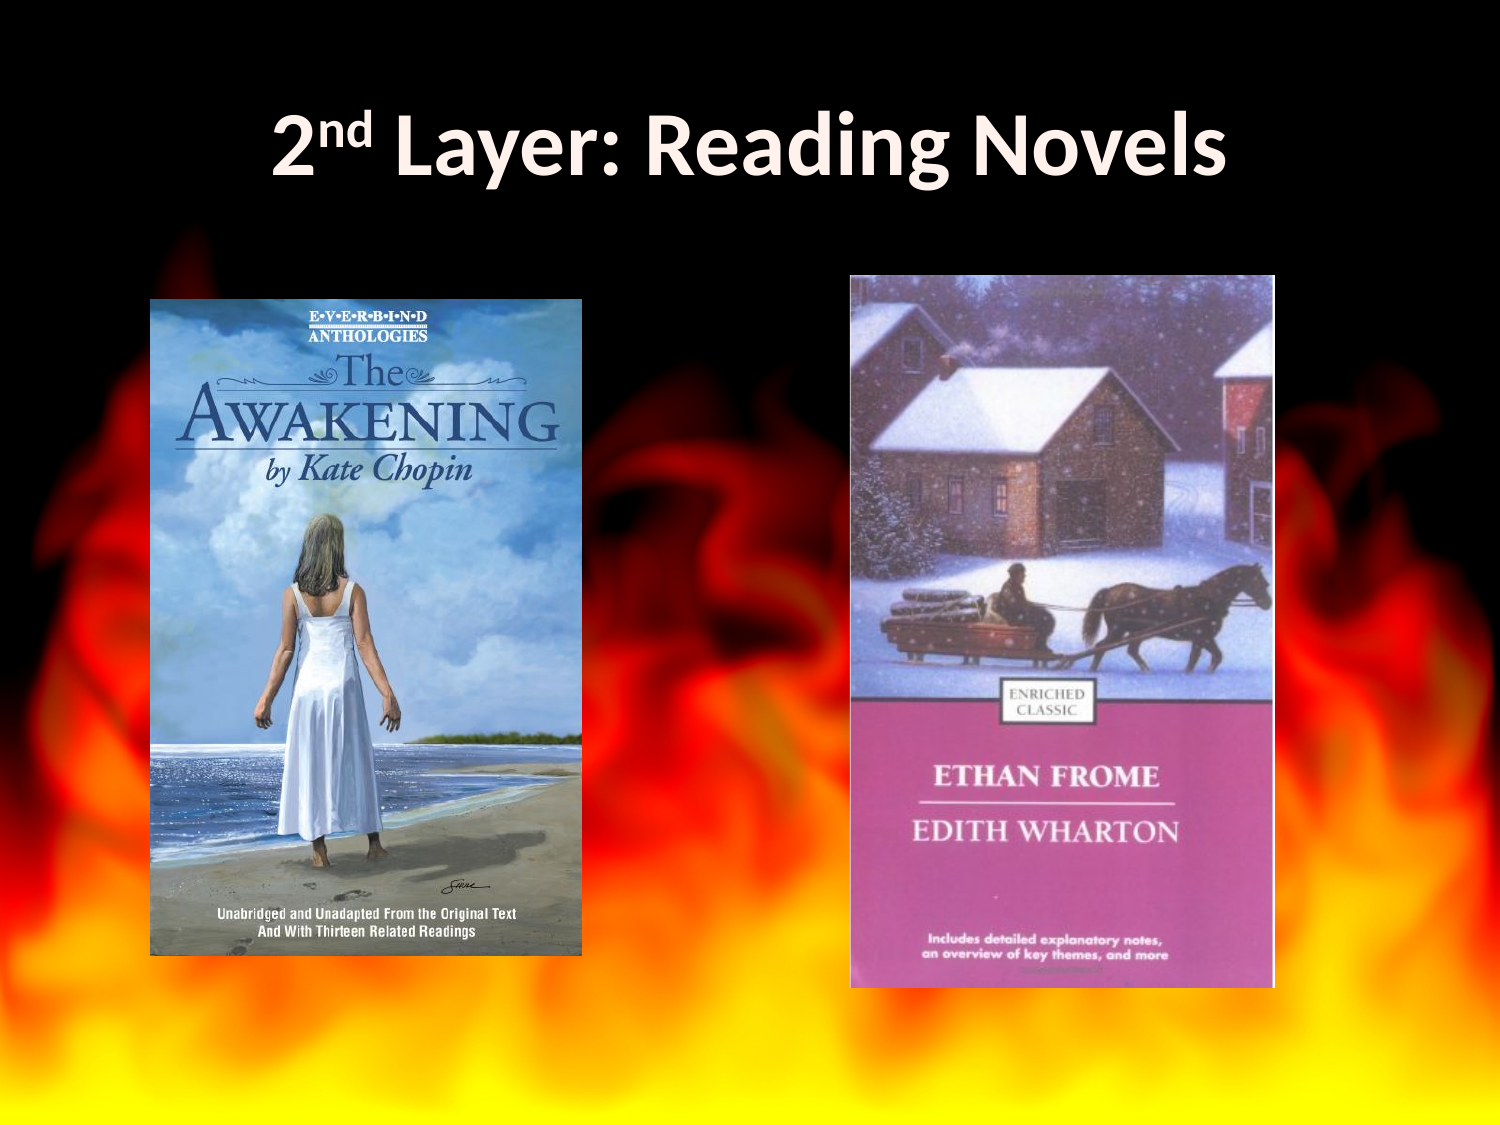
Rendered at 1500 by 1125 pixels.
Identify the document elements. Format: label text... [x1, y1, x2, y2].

picture [0, 0, 1500, 1125]
title 2nd Layer: Reading Novels [75, 45, 1425, 233]
